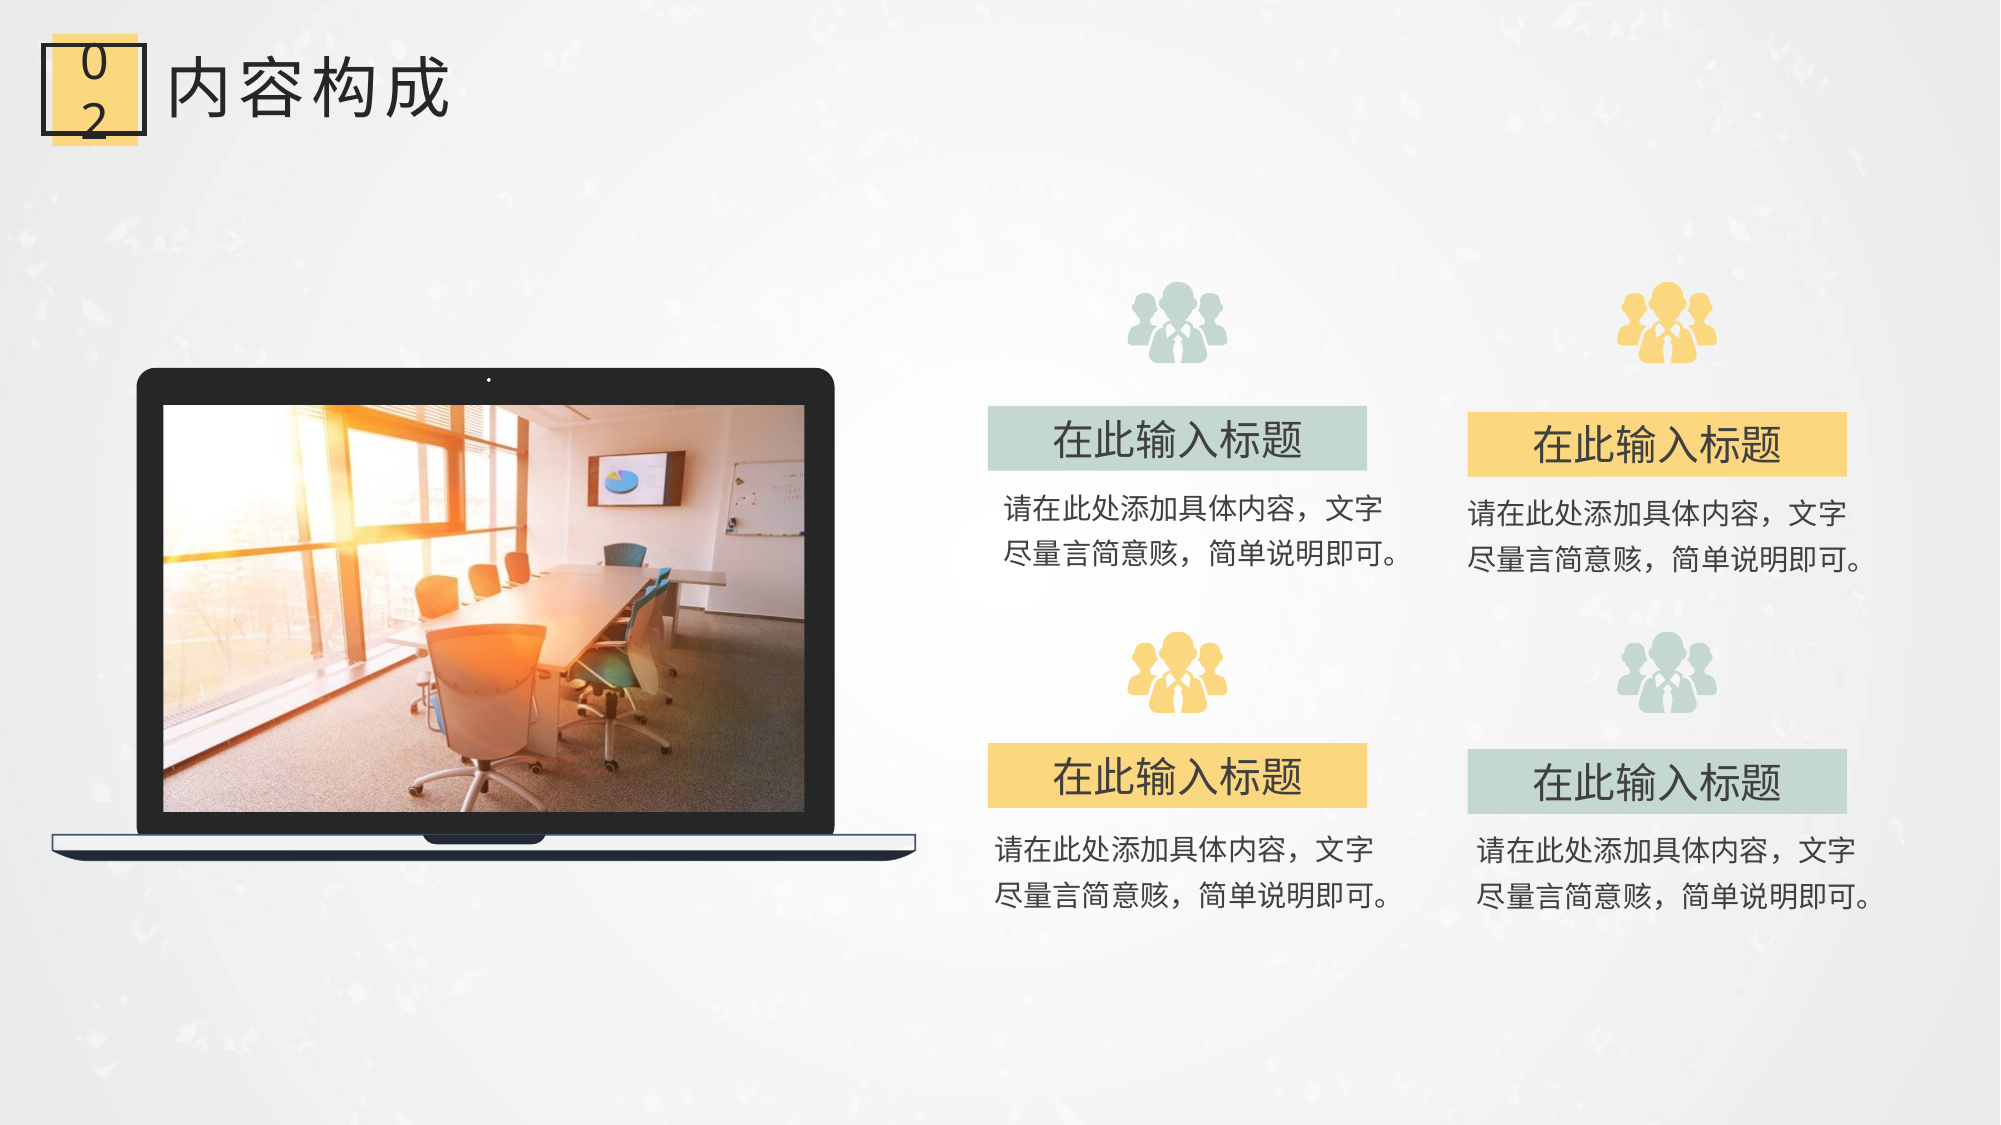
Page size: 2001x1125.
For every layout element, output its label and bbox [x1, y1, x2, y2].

text_box [1449, 749, 1885, 920]
text_box [966, 743, 1402, 918]
text_box [52, 367, 916, 861]
text_box [43, 33, 145, 146]
picture [0, 0, 2000, 1125]
text_box [981, 405, 1406, 576]
text_box [1439, 411, 1875, 583]
